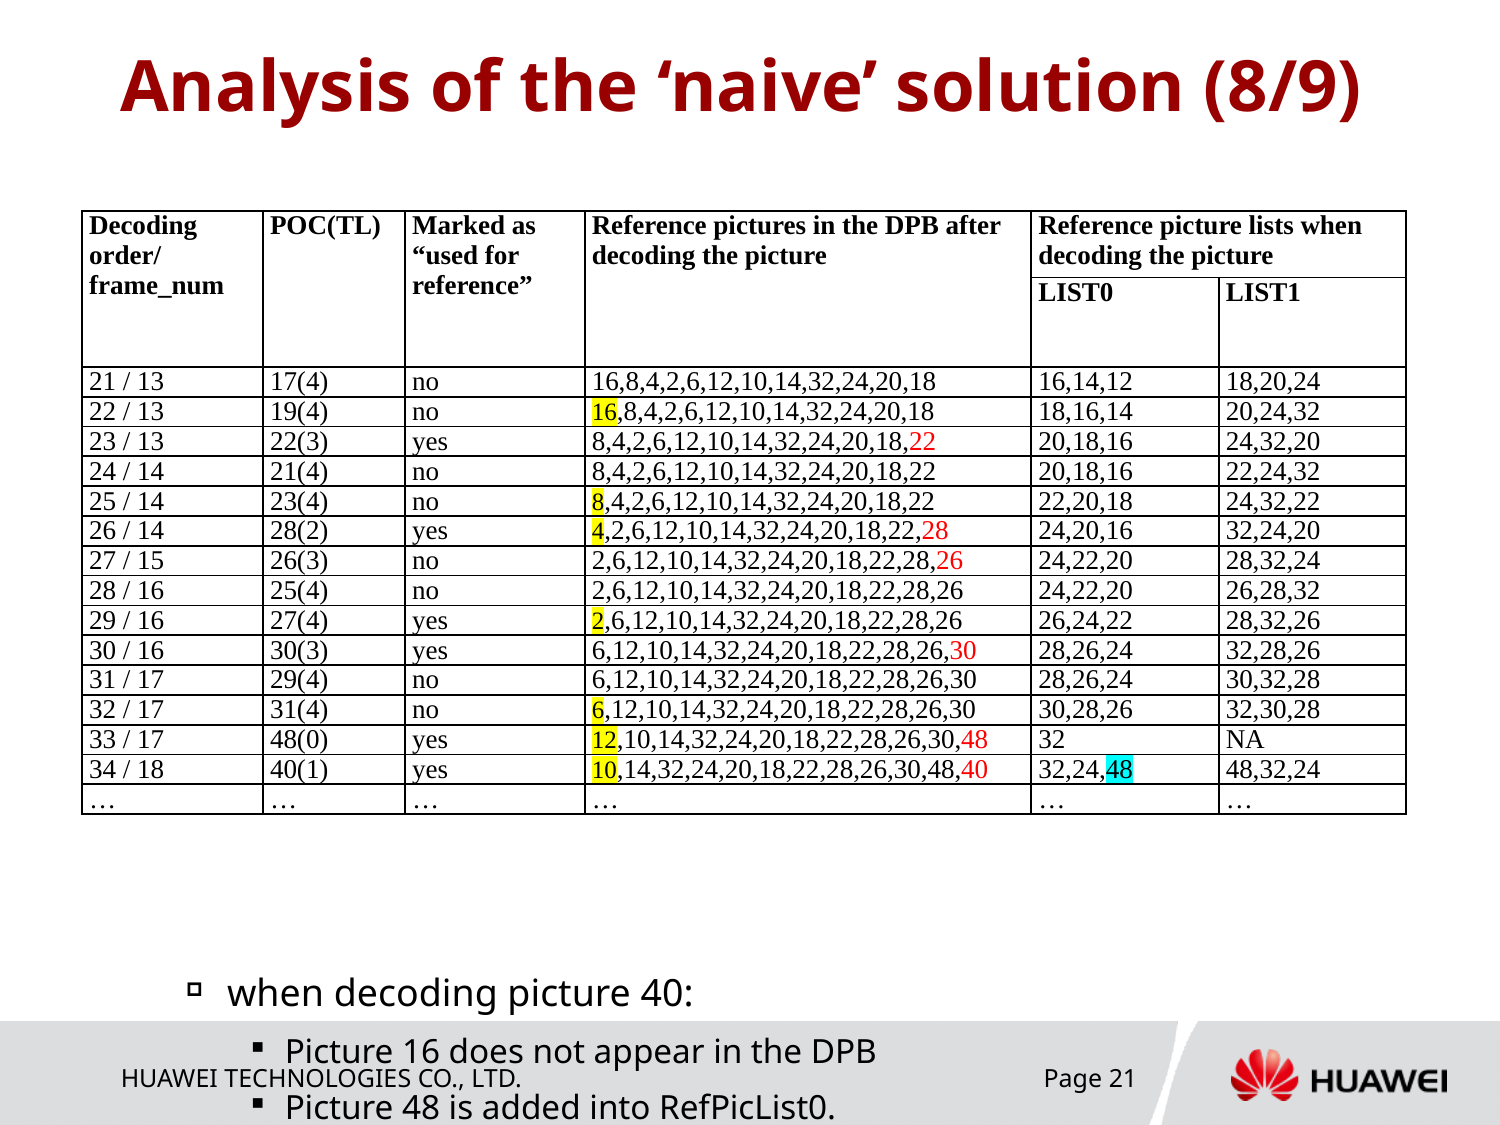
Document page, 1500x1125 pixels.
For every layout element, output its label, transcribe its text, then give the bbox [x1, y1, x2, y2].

table_cell 22(3) [264, 427, 404, 455]
table_cell … [586, 785, 1030, 813]
table_cell 30,28,26 [1032, 696, 1218, 724]
table_cell no [406, 368, 584, 396]
table_cell 18,20,24 [1220, 368, 1405, 396]
table_cell NA [1220, 726, 1405, 754]
table_cell 24,32,22 [1220, 487, 1405, 515]
table_cell … [1220, 785, 1405, 813]
table_cell yes [406, 755, 584, 783]
table_cell no [406, 576, 584, 605]
table_cell 26,24,22 [1032, 606, 1218, 634]
table_cell 6,12,10,14,32,24,20,18,22,28,26,30 [586, 636, 1030, 664]
table_cell 25(4) [264, 576, 404, 605]
table_header Marked as “used for reference” [406, 212, 584, 366]
table_header Reference picture lists when decoding the picture [1032, 212, 1405, 277]
table_cell 23 / 13 [83, 427, 262, 455]
table_cell 26 / 14 [83, 517, 262, 545]
table_cell 29(4) [264, 666, 404, 694]
table_cell 24,22,20 [1032, 547, 1218, 575]
table_cell 24,20,16 [1032, 517, 1218, 545]
table_cell … [83, 785, 262, 813]
table_cell 31(4) [264, 696, 404, 724]
table_cell 16,14,12 [1032, 368, 1218, 396]
slide_number Page 21 [1043, 1064, 1388, 1125]
table_cell 22,20,18 [1032, 487, 1218, 515]
table_cell 24,32,20 [1220, 427, 1405, 455]
table_cell 34 / 18 [83, 755, 262, 783]
table_cell 8,4,2,6,12,10,14,32,24,20,18,22 [586, 427, 1030, 455]
table_cell 22,24,32 [1220, 457, 1405, 485]
table_cell 23(4) [264, 487, 404, 515]
table_cell 32,30,28 [1220, 696, 1405, 724]
table_cell 26,28,32 [1220, 576, 1405, 605]
table_cell 2,6,12,10,14,32,24,20,18,22,28,26 [586, 547, 1030, 575]
table_cell 24,22,20 [1032, 576, 1218, 605]
table_cell 12,10,14,32,24,20,18,22,28,26,30,48 [586, 726, 1030, 754]
table_cell 32,28,26 [1220, 636, 1405, 664]
table_cell 32 / 17 [83, 696, 262, 724]
table_cell yes [406, 517, 584, 545]
table_cell no [406, 398, 584, 426]
list when decoding picture 40: Picture 16 does not appear in the DPB Picture 48 is added into RefPicList0. [106, 152, 1409, 1009]
table_cell 48(0) [264, 726, 404, 754]
table_cell 6,12,10,14,32,24,20,18,22,28,26,30 [586, 696, 1030, 724]
table_cell 10,14,32,24,20,18,22,28,26,30,48,40 [586, 755, 1030, 783]
table_cell … [1032, 785, 1218, 813]
table_cell 27(4) [264, 606, 404, 634]
table_cell 28,32,26 [1220, 606, 1405, 634]
table_cell 21(4) [264, 457, 404, 485]
table_cell 2,6,12,10,14,32,24,20,18,22,28,26 [586, 576, 1030, 605]
table_cell 32,24,20 [1220, 517, 1405, 545]
table_cell … [406, 785, 584, 813]
table_header Decoding order/ frame_num [83, 212, 262, 366]
table_cell yes [406, 606, 584, 634]
table_cell 21 / 13 [83, 368, 262, 396]
table_cell 30(3) [264, 636, 404, 664]
table_cell 29 / 16 [83, 606, 262, 634]
table_cell 30 / 16 [83, 636, 262, 664]
table_cell LIST1 [1220, 278, 1405, 366]
table_cell yes [406, 427, 584, 455]
table_cell 33 / 17 [83, 726, 262, 754]
table_cell 20,18,16 [1032, 427, 1218, 455]
table_header Reference pictures in the DPB after decoding the picture [586, 212, 1030, 366]
table_cell 6,12,10,14,32,24,20,18,22,28,26,30 [586, 666, 1030, 694]
table_cell 28,26,24 [1032, 636, 1218, 664]
table_cell no [406, 457, 584, 485]
table_cell 26(3) [264, 547, 404, 575]
table_cell no [406, 487, 584, 515]
table_cell no [406, 696, 584, 724]
table_cell 32,24,48 [1032, 755, 1218, 783]
table_cell 40(1) [264, 755, 404, 783]
table_cell 16,8,4,2,6,12,10,14,32,24,20,18 [586, 398, 1030, 426]
table_cell 16,8,4,2,6,12,10,14,32,24,20,18 [586, 368, 1030, 396]
table_cell LIST0 [1032, 278, 1218, 366]
table_cell no [406, 547, 584, 575]
table_cell 28,32,24 [1220, 547, 1405, 575]
table_cell 28 / 16 [83, 576, 262, 605]
table_cell … [264, 785, 404, 813]
table_cell 8,4,2,6,12,10,14,32,24,20,18,22 [586, 457, 1030, 485]
table_cell 28(2) [264, 517, 404, 545]
table_cell yes [406, 726, 584, 754]
table_header POC(TL) [264, 212, 404, 366]
table_cell 31 / 17 [83, 666, 262, 694]
table_cell 28,26,24 [1032, 666, 1218, 694]
table_cell 2,6,12,10,14,32,24,20,18,22,28,26 [586, 606, 1030, 634]
table_cell 19(4) [264, 398, 404, 426]
table_cell 8,4,2,6,12,10,14,32,24,20,18,22 [586, 487, 1030, 515]
table_cell 4,2,6,12,10,14,32,24,20,18,22,28 [586, 517, 1030, 545]
table_cell 20,24,32 [1220, 398, 1405, 426]
table_cell 17(4) [264, 368, 404, 396]
table_cell 22 / 13 [83, 398, 262, 426]
table_cell 24 / 14 [83, 457, 262, 485]
table_cell 27 / 15 [83, 547, 262, 575]
table_cell 18,16,14 [1032, 398, 1218, 426]
table_cell 48,32,24 [1220, 755, 1405, 783]
table_cell 25 / 14 [83, 487, 262, 515]
picture [0, 1021, 1500, 1125]
table_cell 20,18,16 [1032, 457, 1218, 485]
table_cell 30,32,28 [1220, 666, 1405, 694]
table_cell 32 [1032, 726, 1218, 754]
title Analysis of the ‘naive’ solution (8/9) [106, 11, 1378, 152]
table_cell yes [406, 636, 584, 664]
table_cell no [406, 666, 584, 694]
